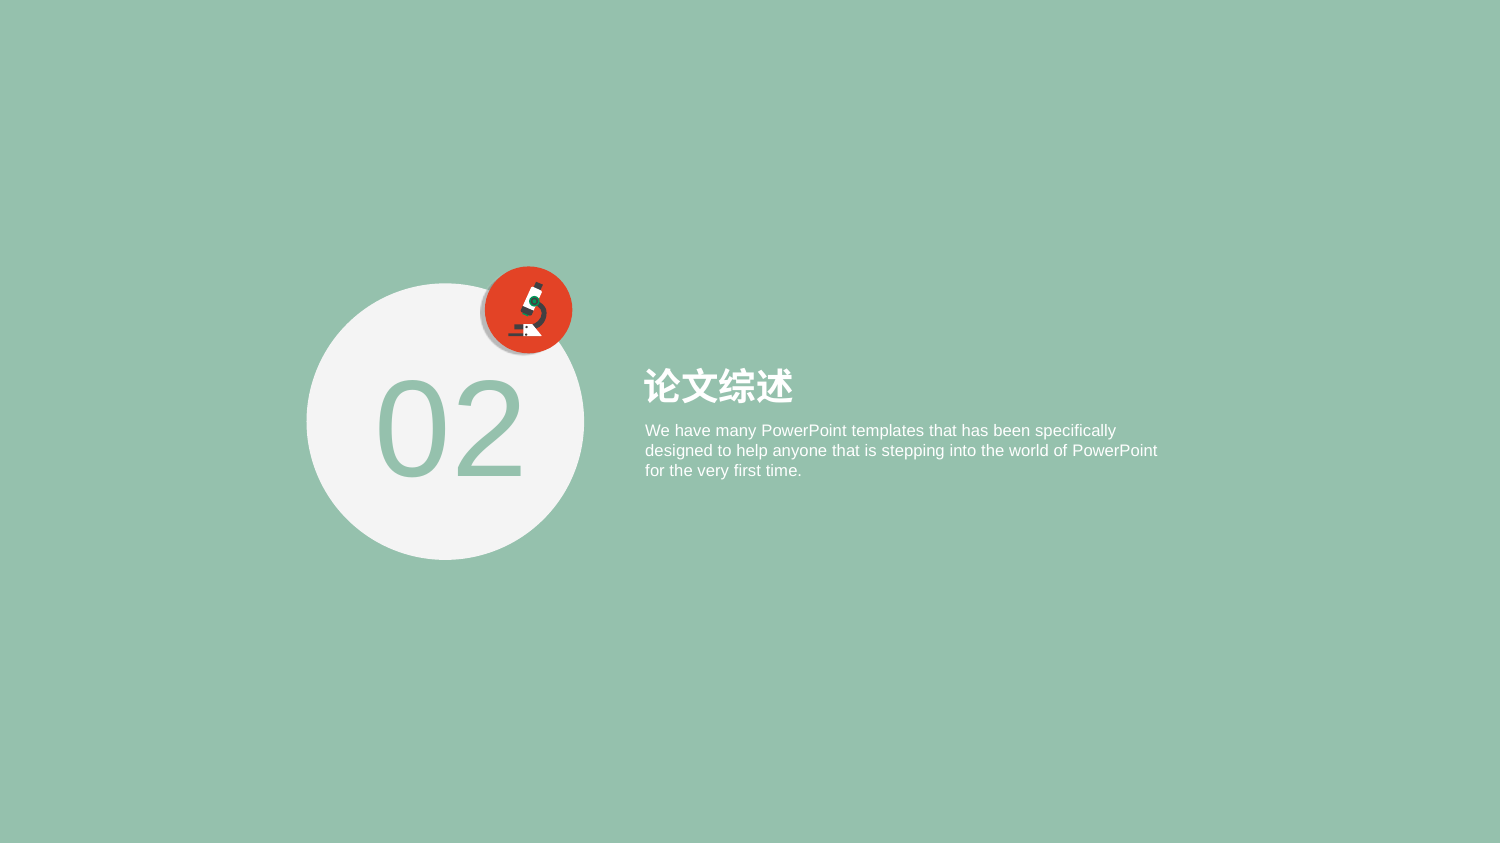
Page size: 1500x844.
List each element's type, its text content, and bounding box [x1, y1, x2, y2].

text_box 论文综述 [643, 362, 1135, 408]
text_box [484, 266, 573, 354]
text_box [554, 354, 585, 508]
text_box 02 [348, 331, 554, 512]
text_box We have many PowerPoint templates that has been specifically designed to help anyone that is stepping into the world of PowerPoint for the very first time. [630, 412, 1174, 487]
text_box [306, 283, 551, 560]
